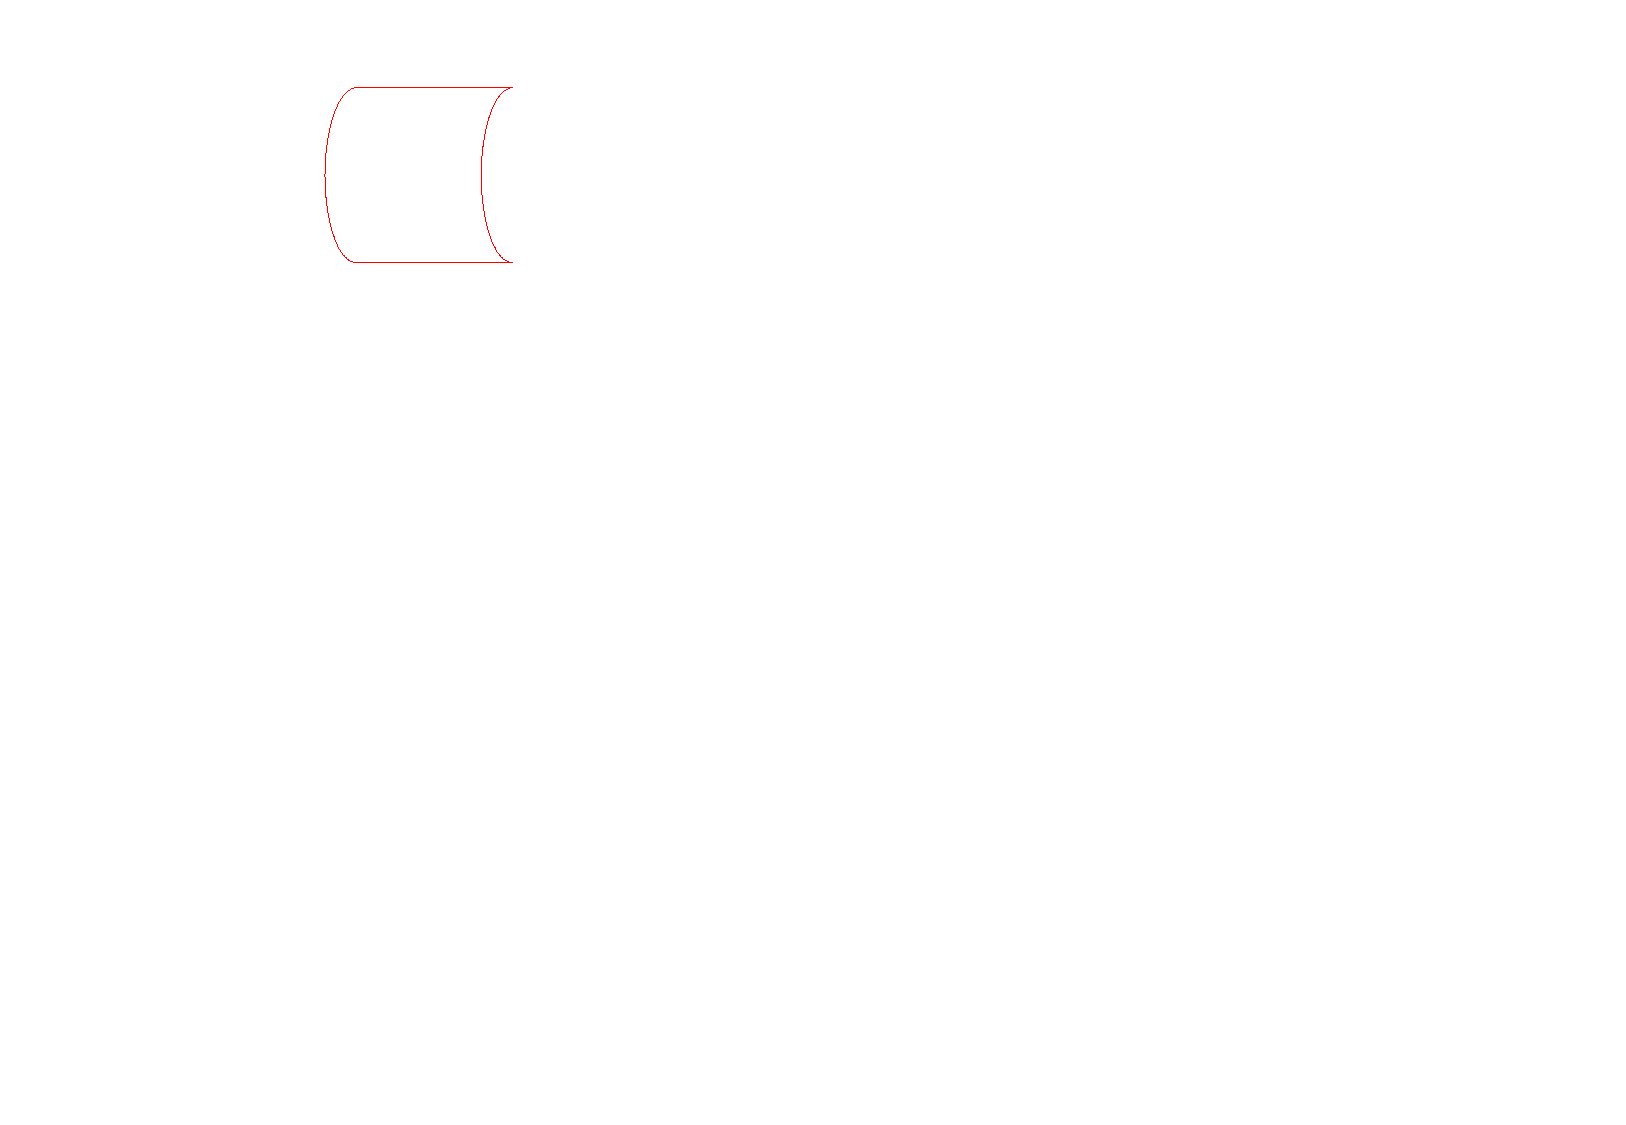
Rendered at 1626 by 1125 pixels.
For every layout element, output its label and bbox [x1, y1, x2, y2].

text_box [324, 87, 513, 263]
